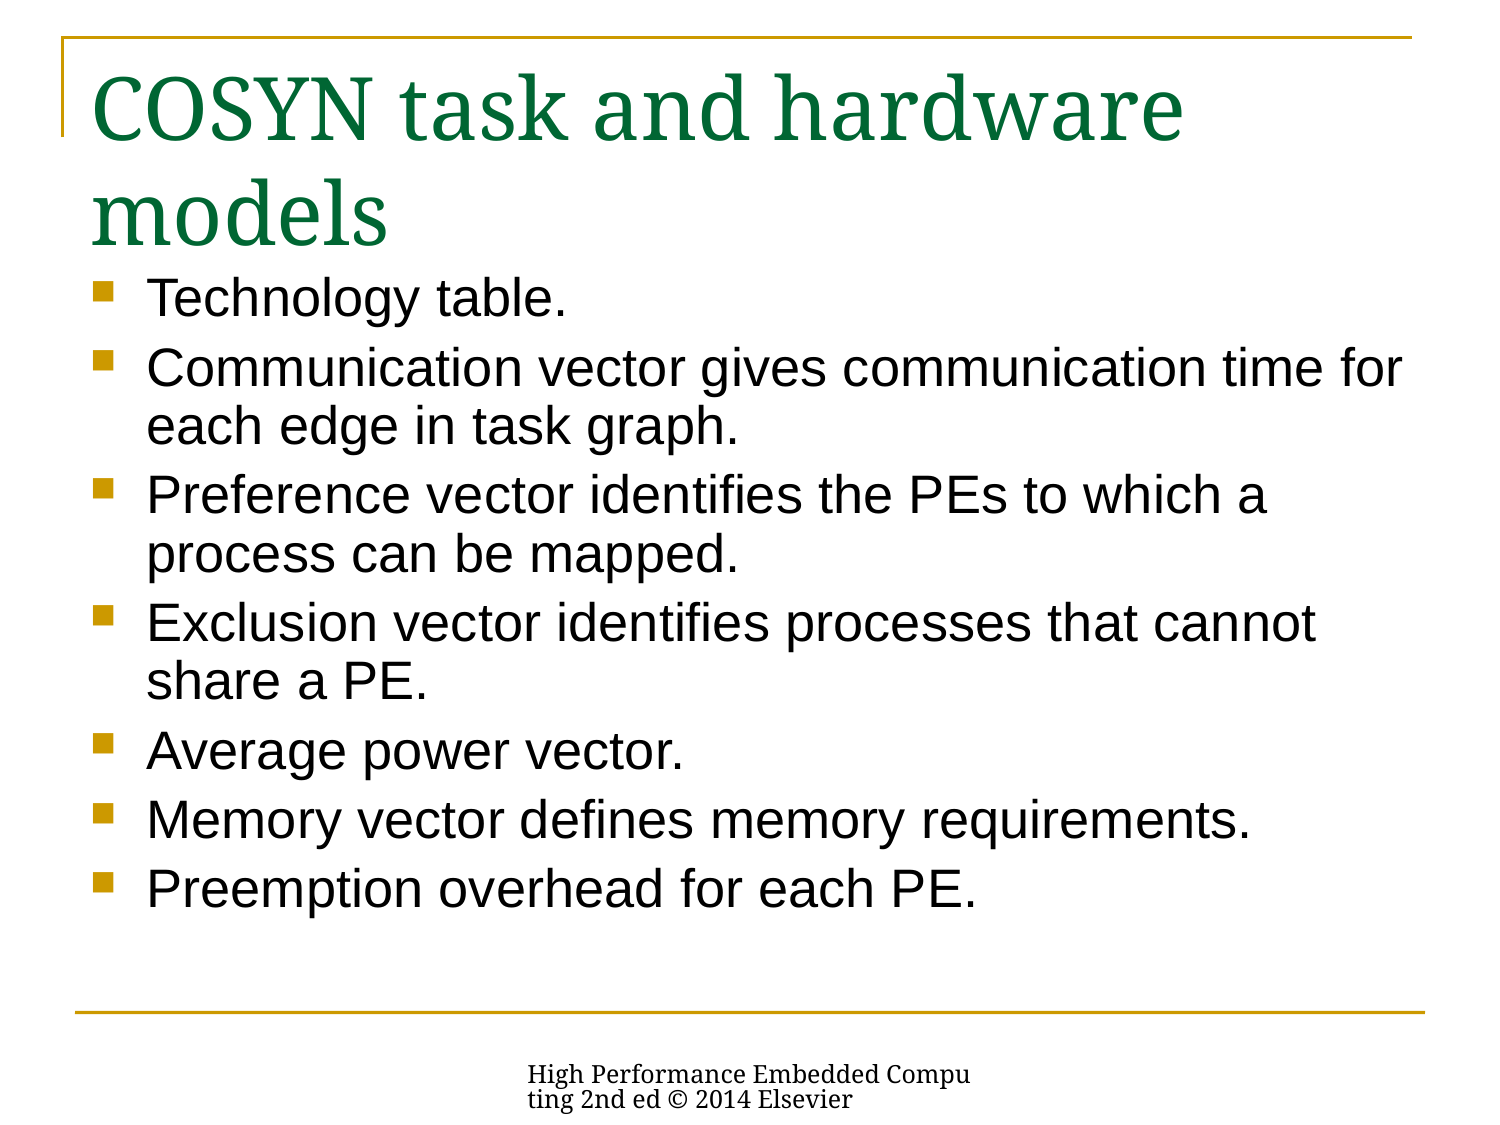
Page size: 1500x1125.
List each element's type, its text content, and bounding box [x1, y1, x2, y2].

list Technology table. Communication vector gives communication time for each edge in task graph. Preference vector identifies the PEs to which a process can be mapped. Exclusion vector identifies processes that cannot share a PE. Average power vector. Memory vector defines memory requirements. Preemption overhead for each PE. [75, 262, 1425, 1006]
footer High Performance Embedded Computing 2nd ed © 2014 Elsevier [512, 1025, 988, 1100]
title COSYN task and hardware models [75, 45, 1425, 233]
